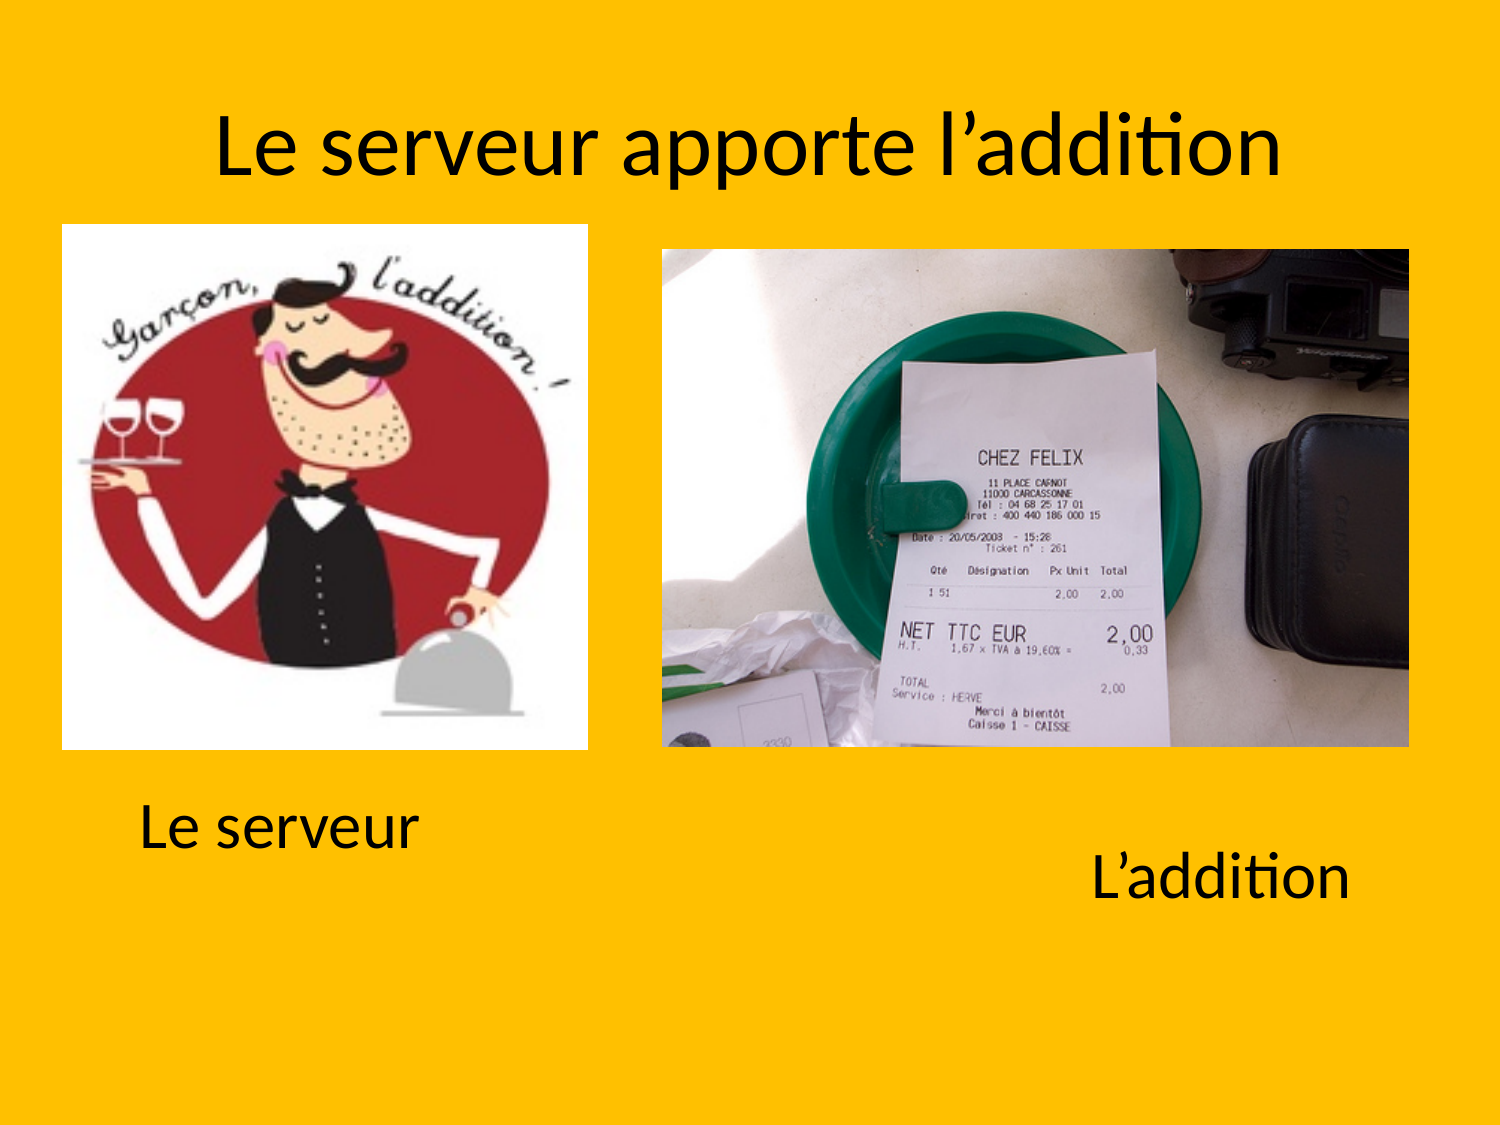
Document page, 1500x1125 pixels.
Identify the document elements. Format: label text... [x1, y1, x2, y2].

title Le serveur apporte l’addition [75, 45, 1425, 233]
picture [662, 249, 1409, 747]
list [62, 224, 588, 751]
text_box Le serveur [124, 774, 503, 870]
text_box L’addition [1077, 824, 1367, 920]
